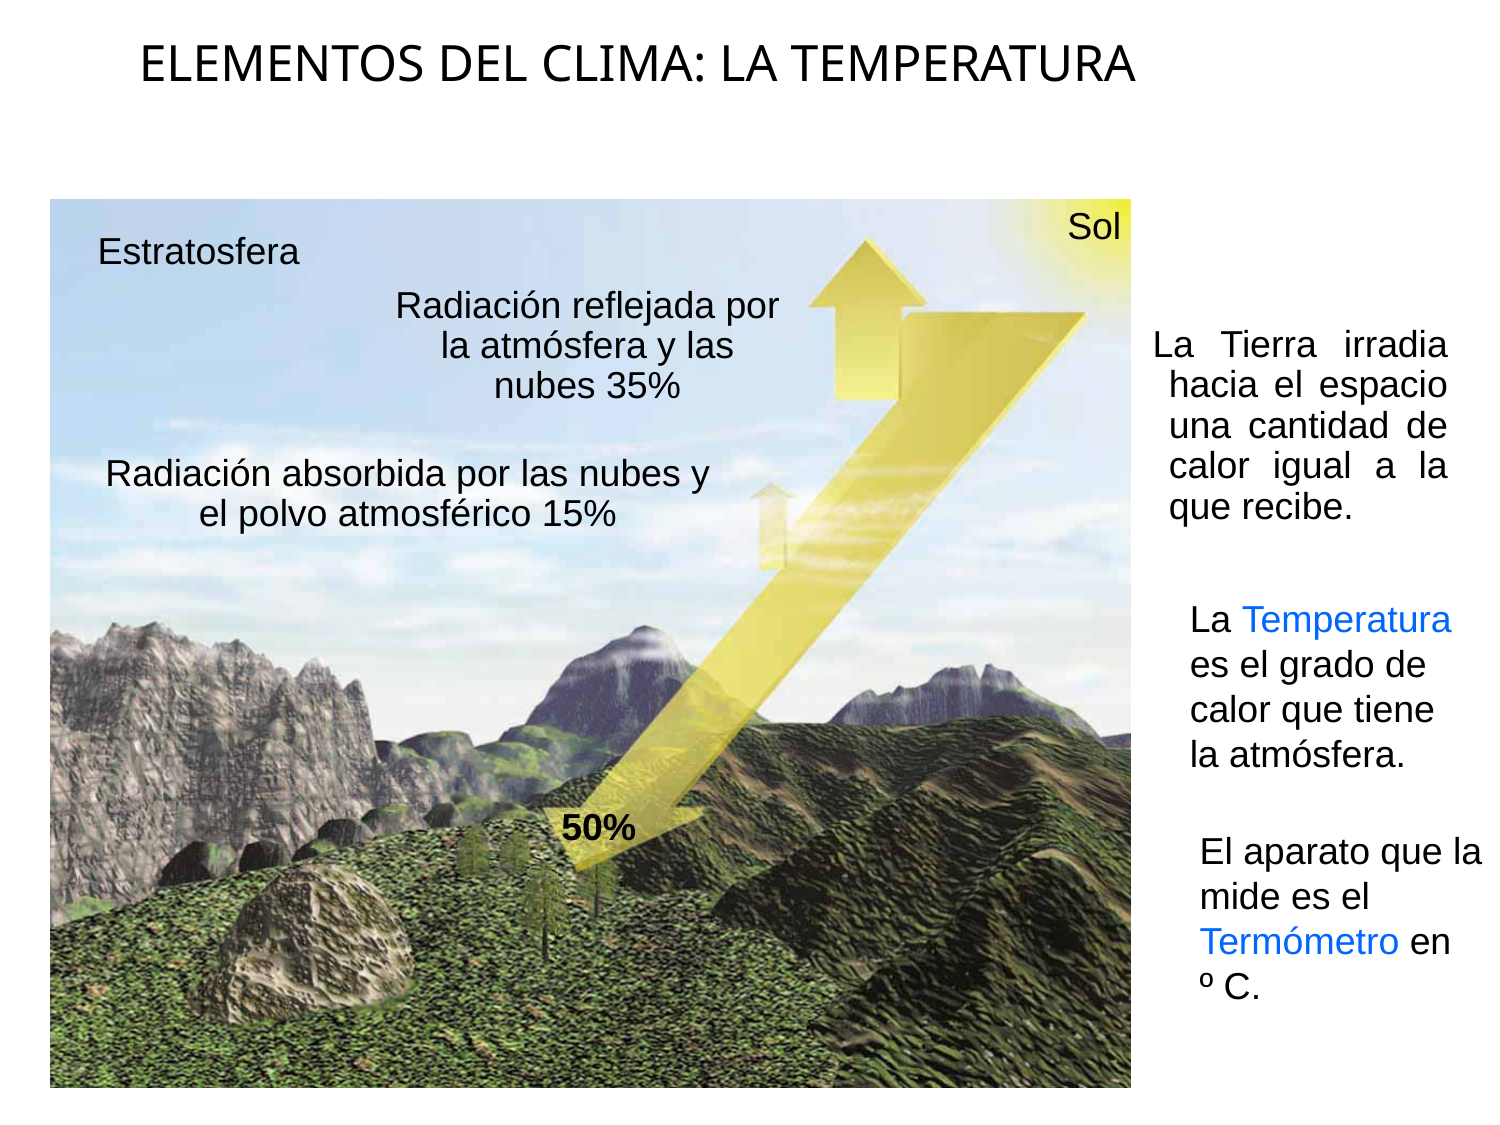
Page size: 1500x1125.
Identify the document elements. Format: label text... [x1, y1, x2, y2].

text_box El aparato que la mide es el Termómetro en º C. [1184, 819, 1500, 1015]
text_box ELEMENTOS DEL CLIMA: LA TEMPERATURA [87, 24, 1188, 100]
text_box La Temperatura es el grado de calor que tiene la atmósfera. [1175, 587, 1483, 783]
text_box Sol [1131, 199, 1142, 256]
text_box La Tierra irradia hacia el espacio una cantidad de calor igual a la que recibe. [1137, 317, 1463, 535]
picture [49, 199, 1131, 1088]
